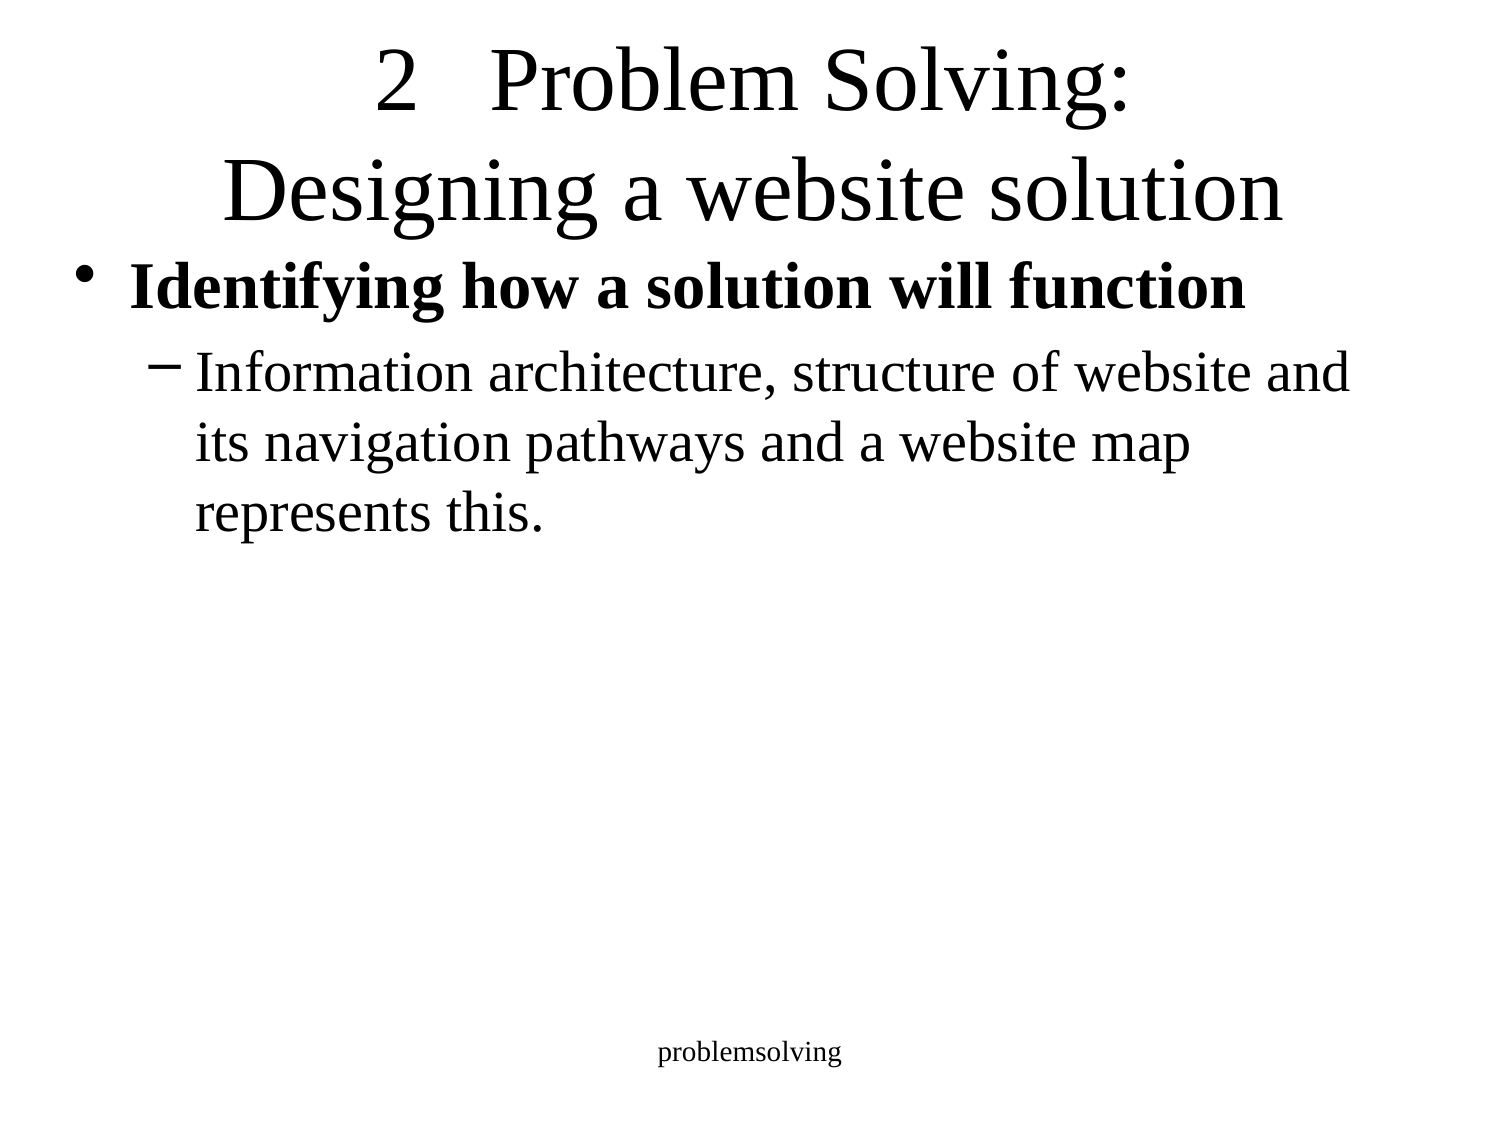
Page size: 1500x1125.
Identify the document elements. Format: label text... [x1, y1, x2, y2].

title 2 Problem Solving: Designing a website solution [116, 34, 1393, 223]
list Identifying how a solution will function Information architecture, structure of website and its navigation pathways and a website map represents this. [58, 234, 1430, 1125]
